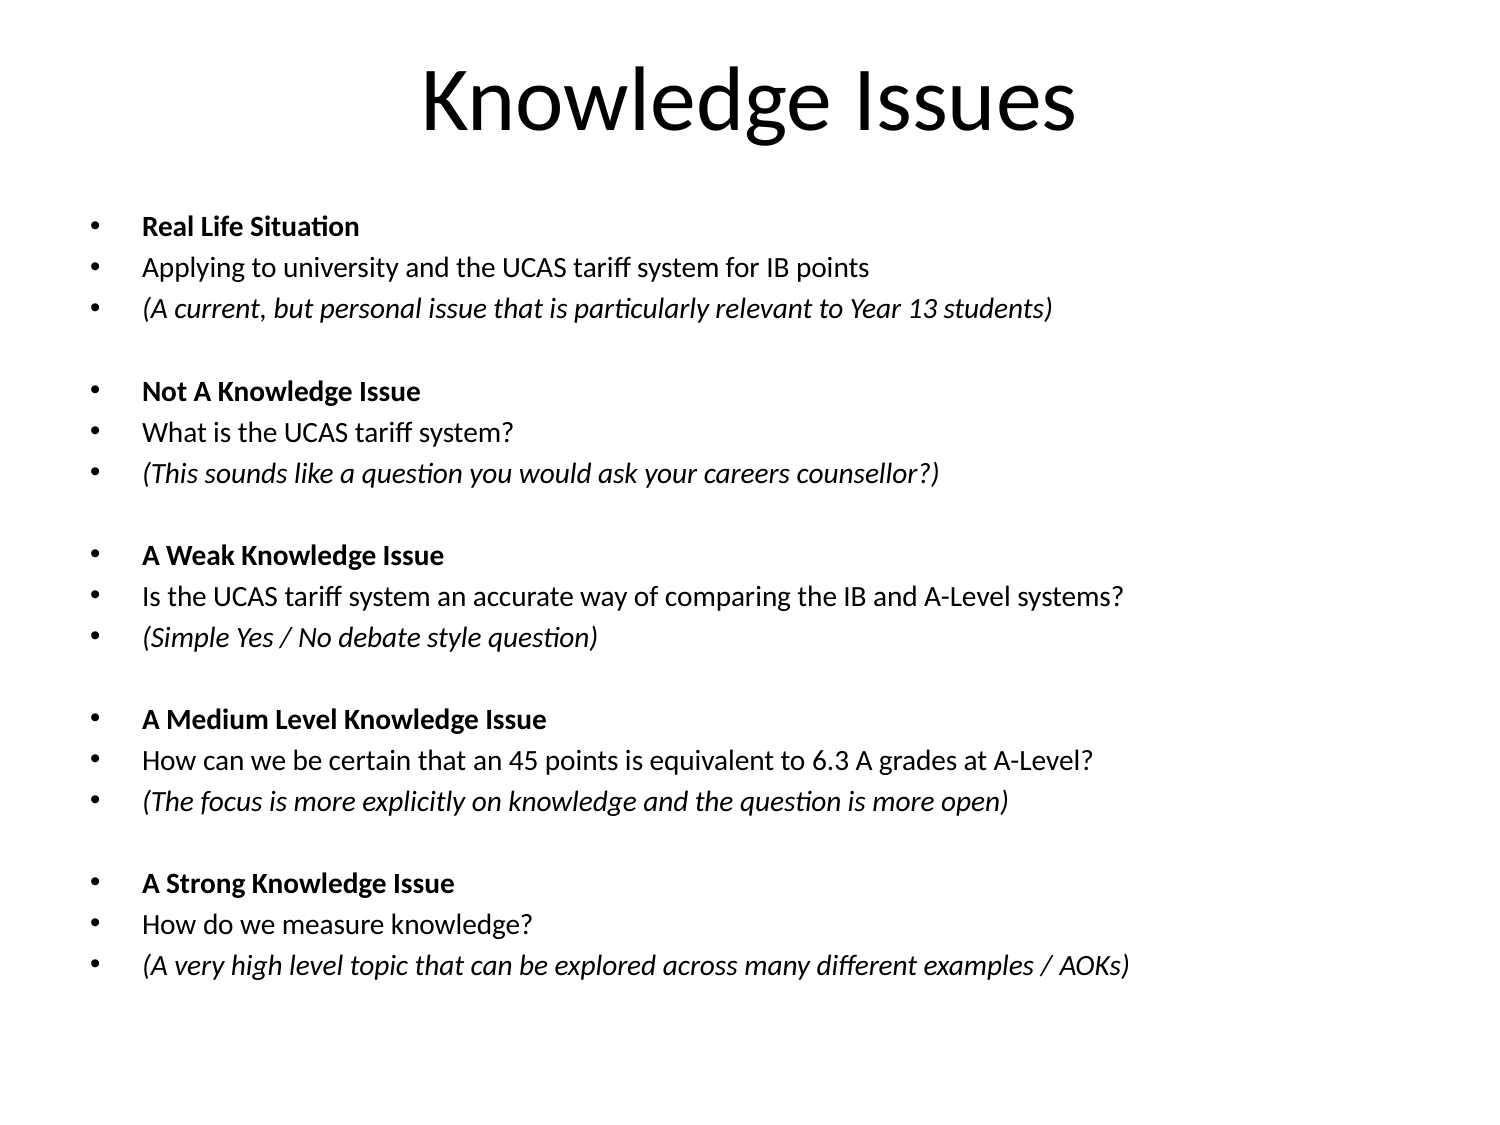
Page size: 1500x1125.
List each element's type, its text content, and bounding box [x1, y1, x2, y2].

title Knowledge Issues [75, 0, 1425, 188]
list Real Life Situation Applying to university and the UCAS tariff system for IB points (A current, but personal issue that is particularly relevant to Year 13 students) Not A Knowledge Issue What is the UCAS tariff system? (This sounds like a question you would ask your careers counsellor?) A Weak Knowledge Issue Is the UCAS tariff system an accurate way of comparing the IB and A-Level systems? (Simple Yes / No debate style question) A Medium Level Knowledge Issue How can we be certain that an 45 points is equivalent to 6.3 A grades at A-Level? (The focus is more explicitly on knowledge and the question is more open) A Strong Knowledge Issue How do we measure knowledge? (A very high level topic that can be explored across many different examples / AOKs) [75, 200, 1475, 1005]
